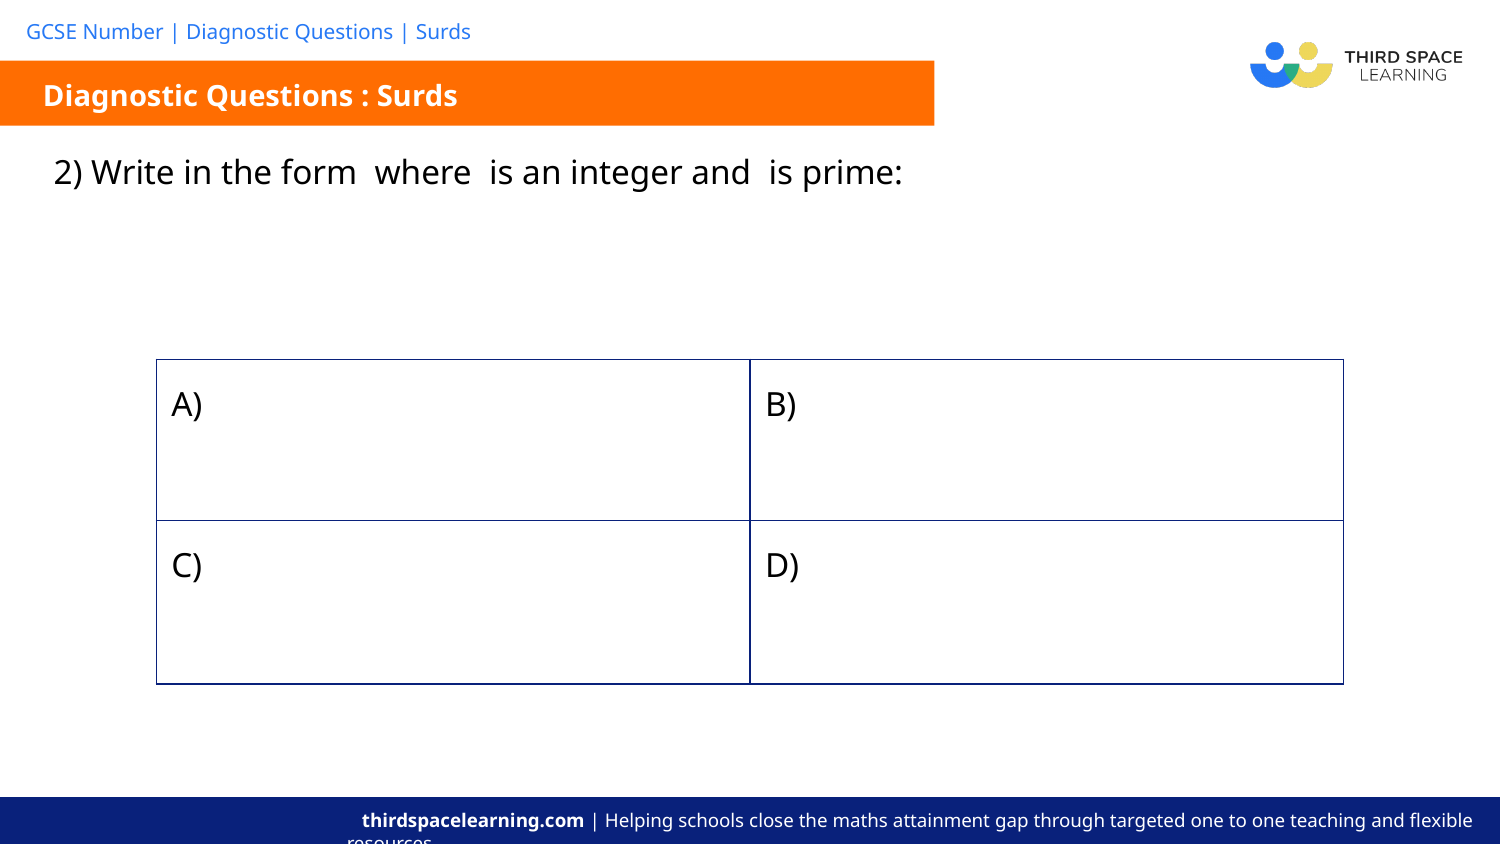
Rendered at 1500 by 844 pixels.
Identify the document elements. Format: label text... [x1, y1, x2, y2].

text_box Diagnostic Questions : Surds [27, 61, 778, 127]
picture [1250, 33, 1465, 99]
